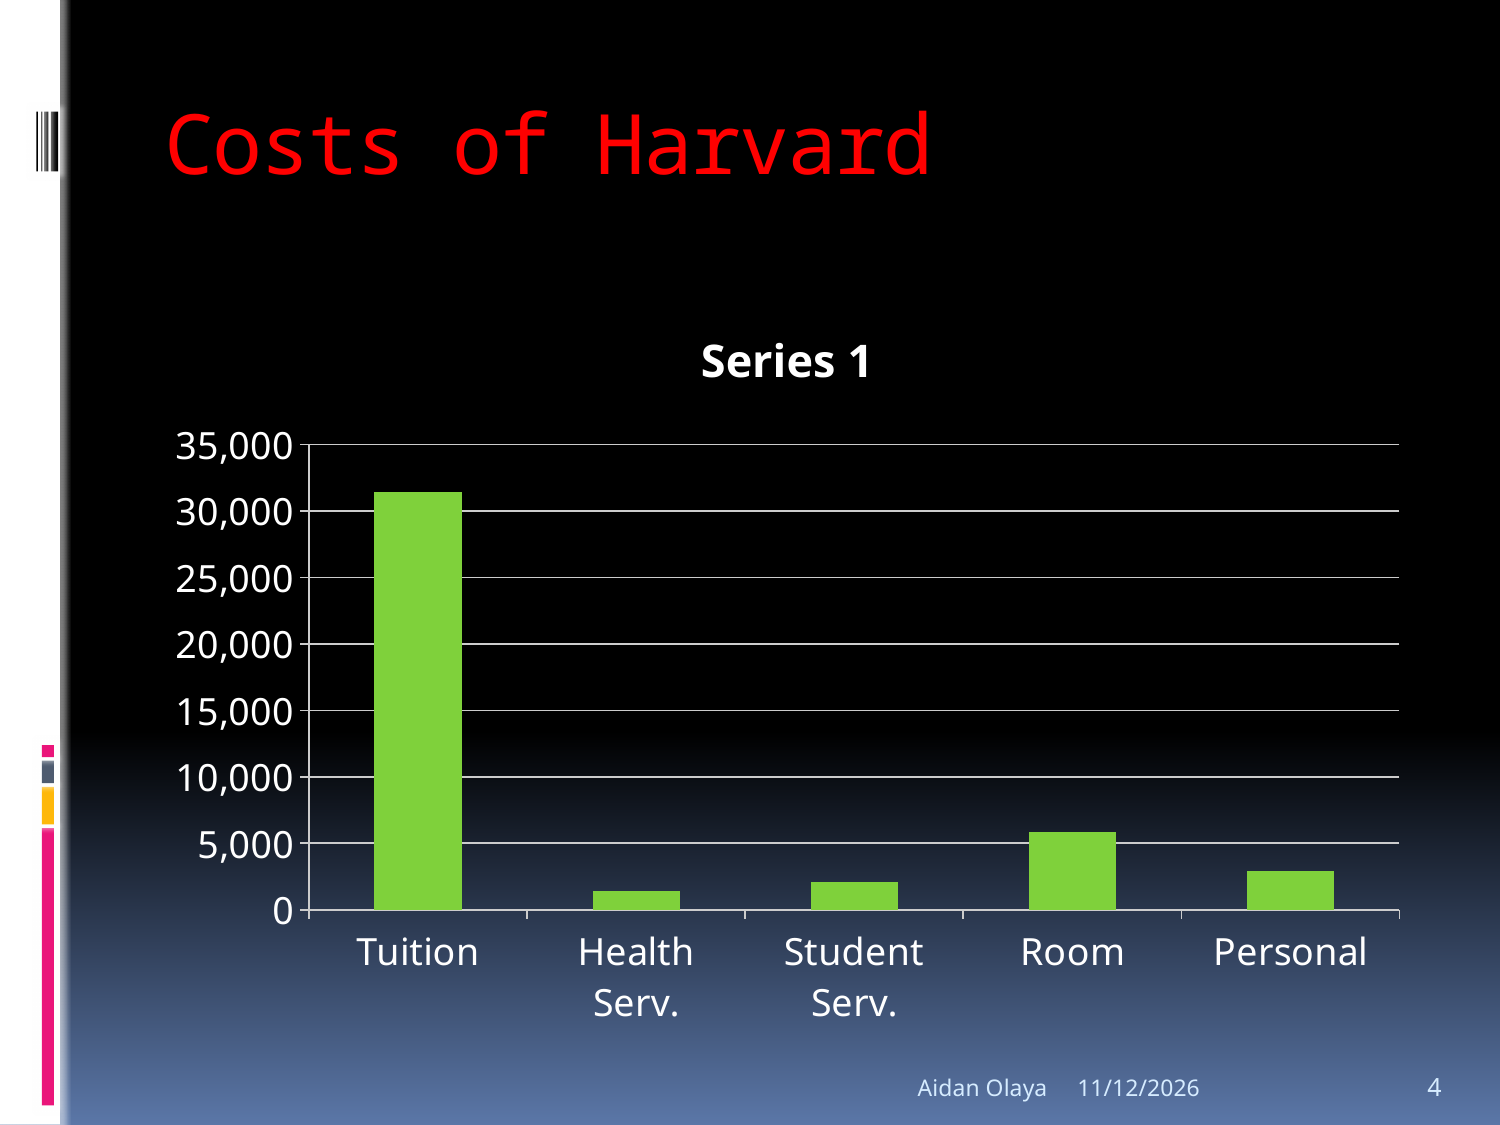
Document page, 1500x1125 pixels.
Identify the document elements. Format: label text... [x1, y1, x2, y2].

chart [149, 292, 1426, 1043]
slide_number 4 [1412, 1052, 1488, 1113]
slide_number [1063, 1054, 1412, 1113]
footer Aidan Olaya [150, 1054, 1063, 1113]
title Costs of Harvard [150, 83, 1425, 234]
